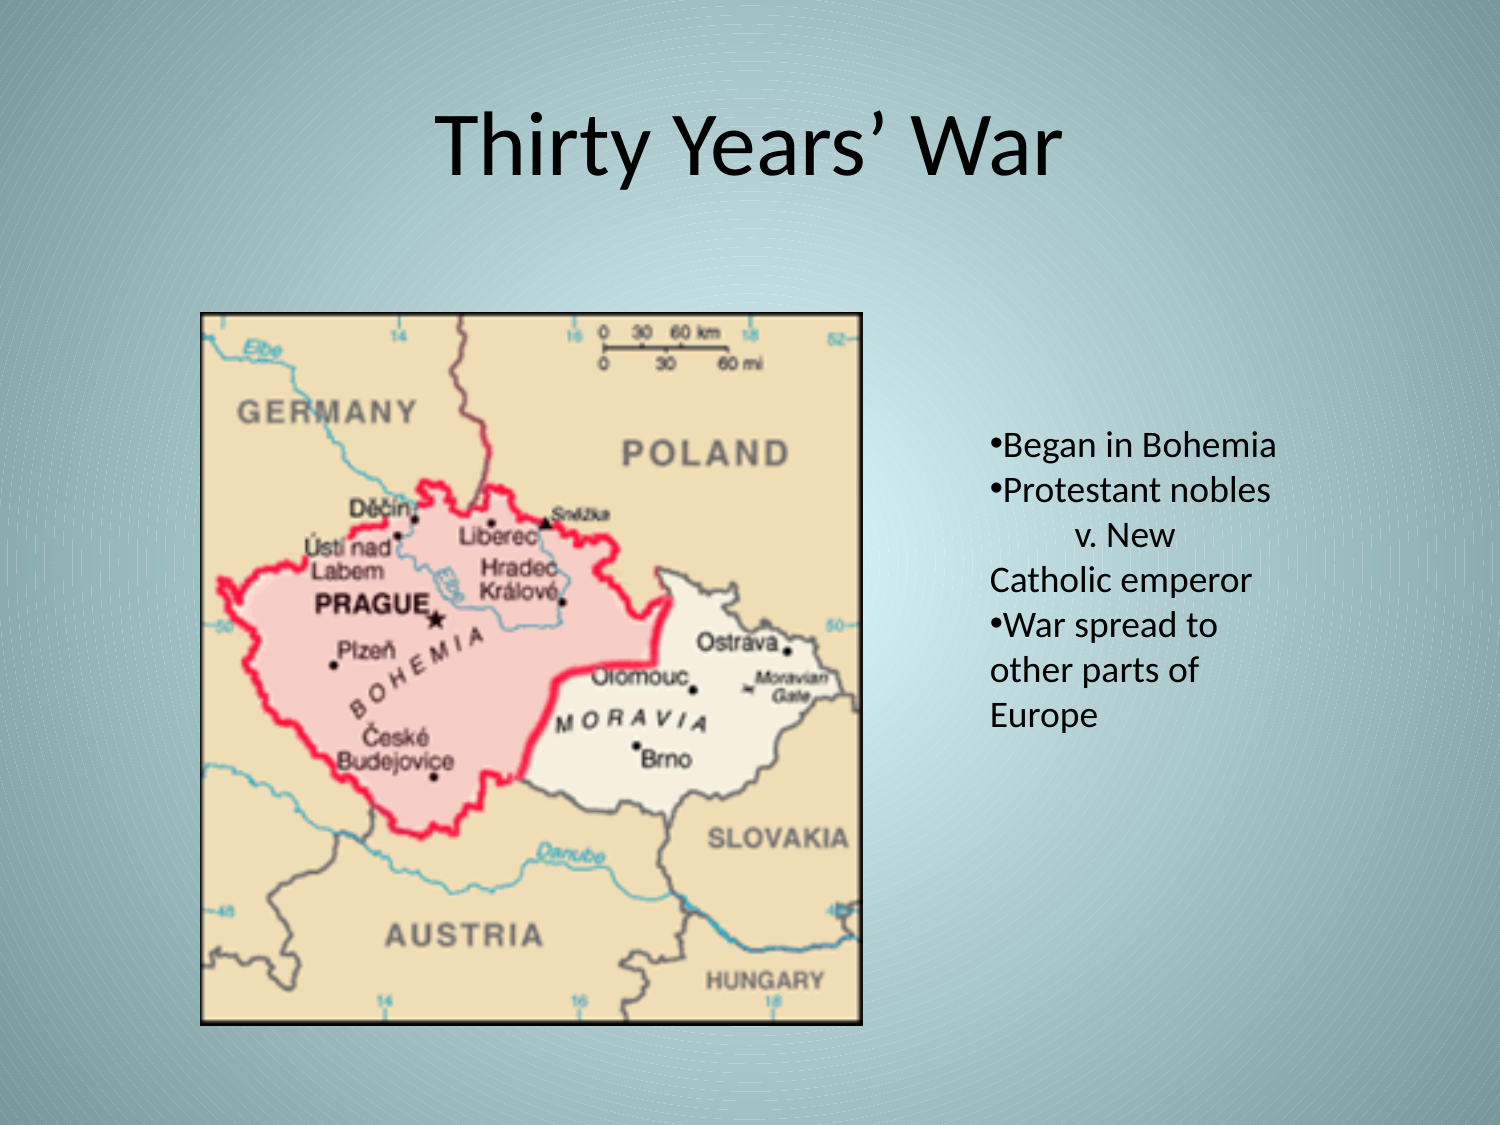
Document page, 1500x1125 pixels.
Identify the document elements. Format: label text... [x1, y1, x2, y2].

title Thirty Years’ War [75, 45, 1425, 233]
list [199, 312, 863, 1026]
text_box Began in Bohemia Protestant nobles v. New Catholic emperor War spread to other parts of Europe [975, 412, 1300, 743]
